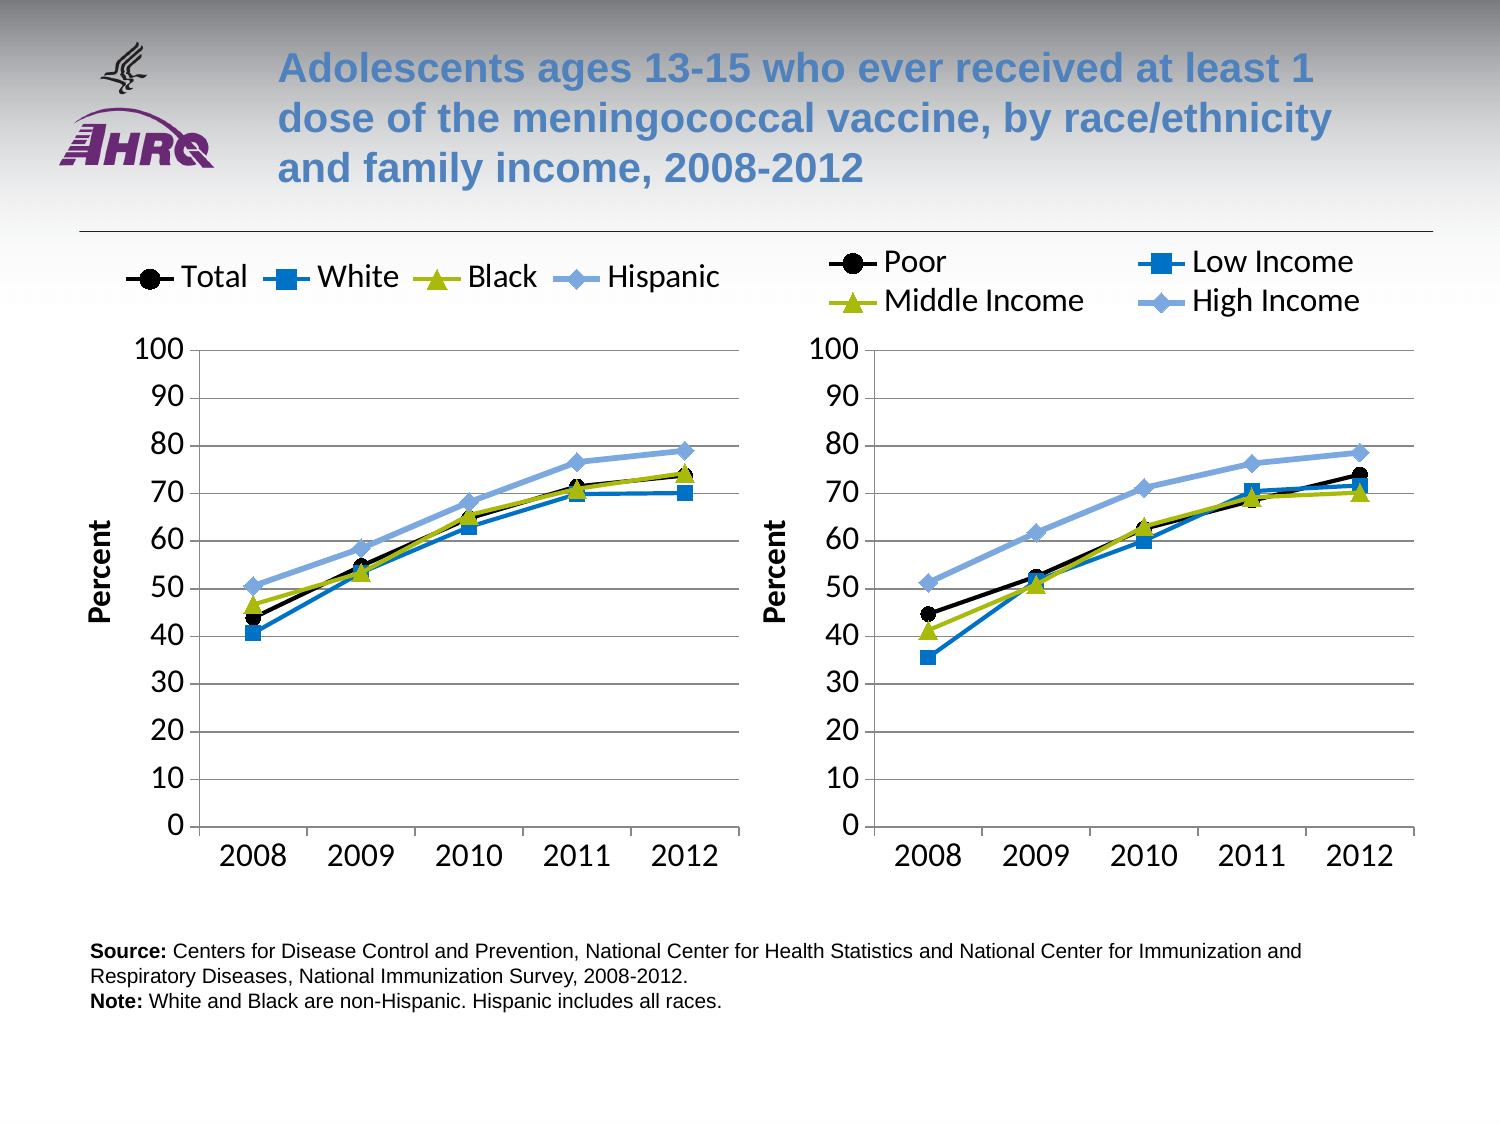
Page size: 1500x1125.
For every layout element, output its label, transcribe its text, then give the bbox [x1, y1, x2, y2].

picture [0, 0, 1500, 1125]
chart [74, 239, 1426, 916]
list Source: Centers for Disease Control and Prevention, National Center for Health Statistics and National Center for Immunization and Respiratory Diseases, National Immunization Survey, 2008-2012. Note: White and Black are non-Hispanic. Hispanic includes all races. [75, 930, 1425, 1030]
title Adolescents ages 13-15 who ever received at least 1 dose of the meningococcal vaccine, by race/ethnicity and family income, 2008-2012 [262, 45, 1425, 188]
